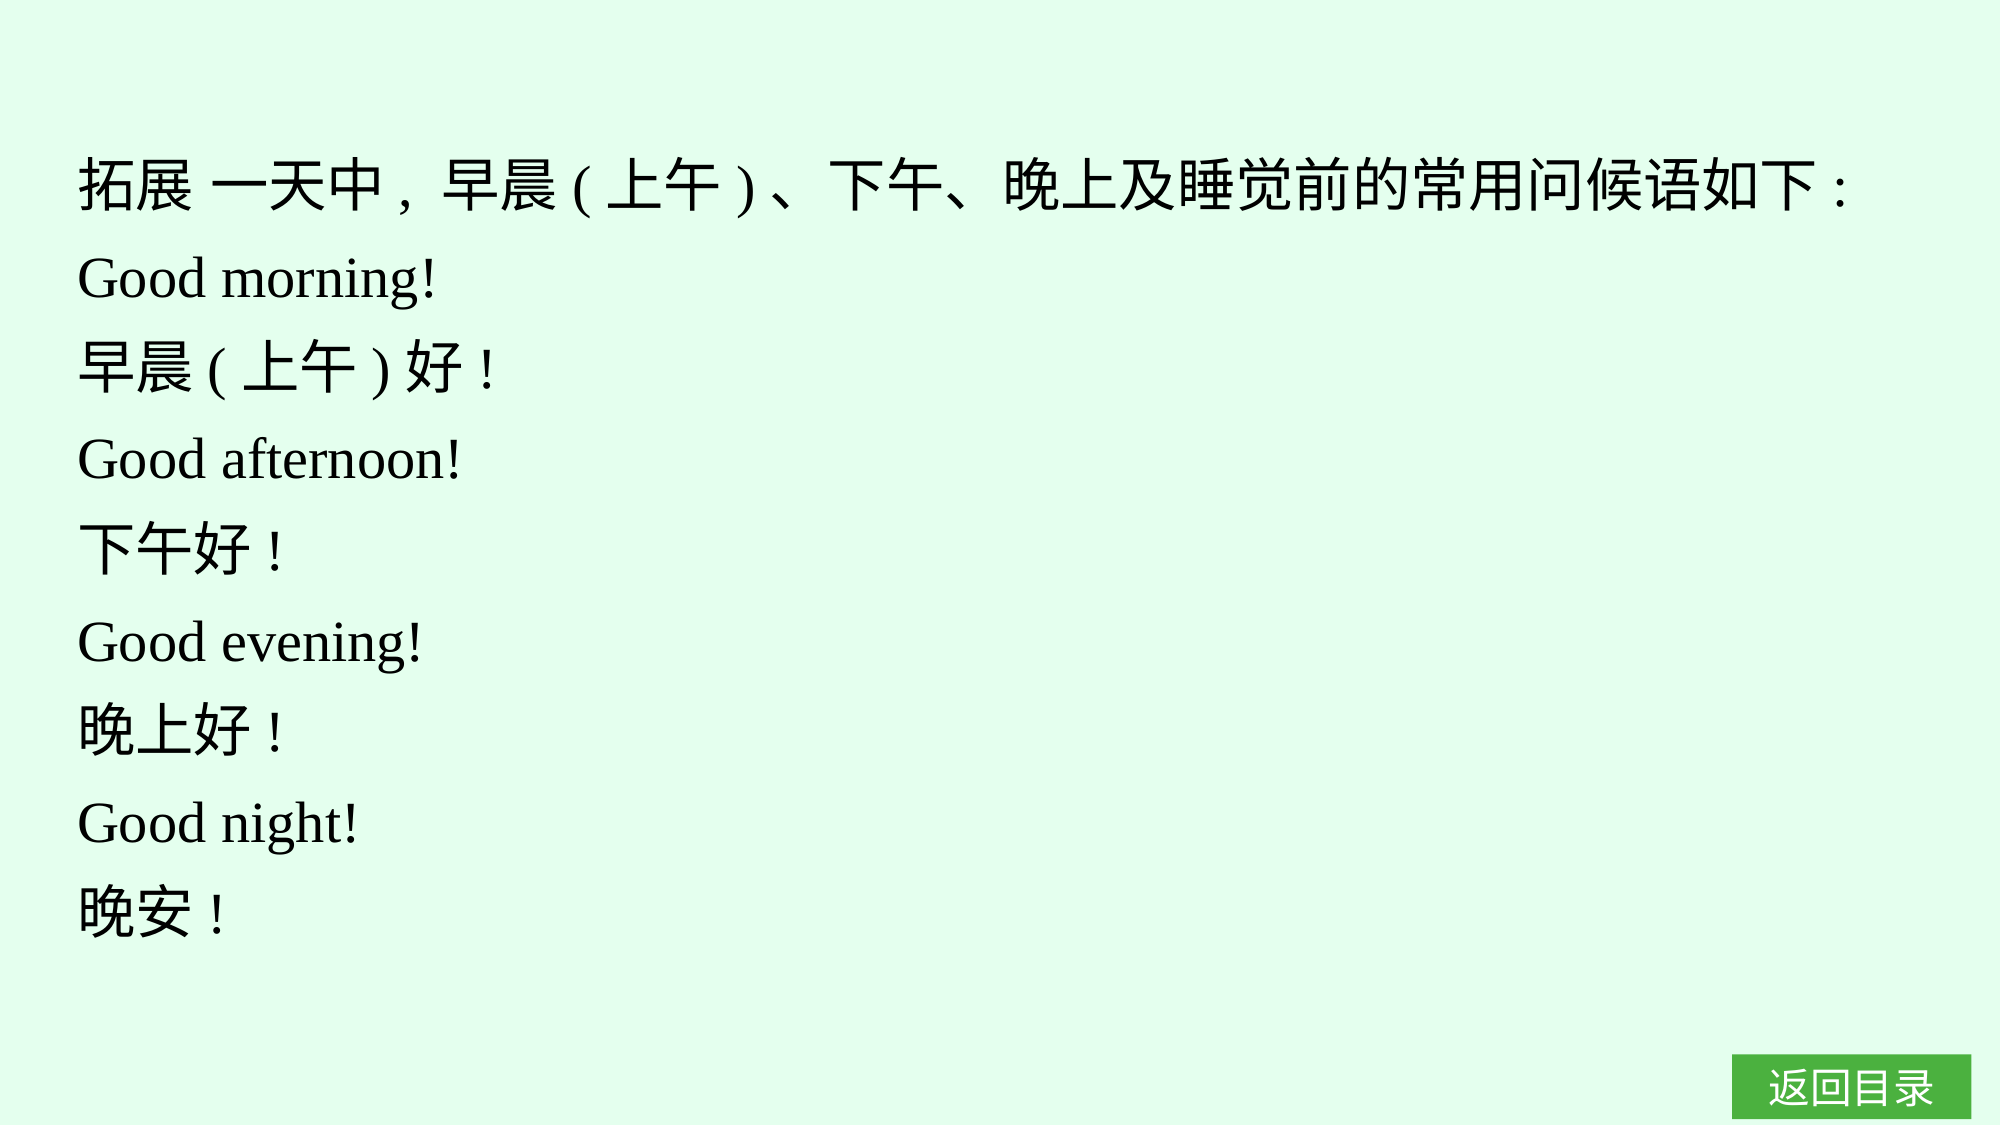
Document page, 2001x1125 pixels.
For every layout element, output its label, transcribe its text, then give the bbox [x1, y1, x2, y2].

text_box 拓展 一天中, 早晨(上午)、下午、晚上及睡觉前的常用问候语如下: Good morning! 早晨(上午)好! Good afternoon! 下午好! Good evening! 晚上好! Good night! 晚安! [62, 119, 1938, 953]
